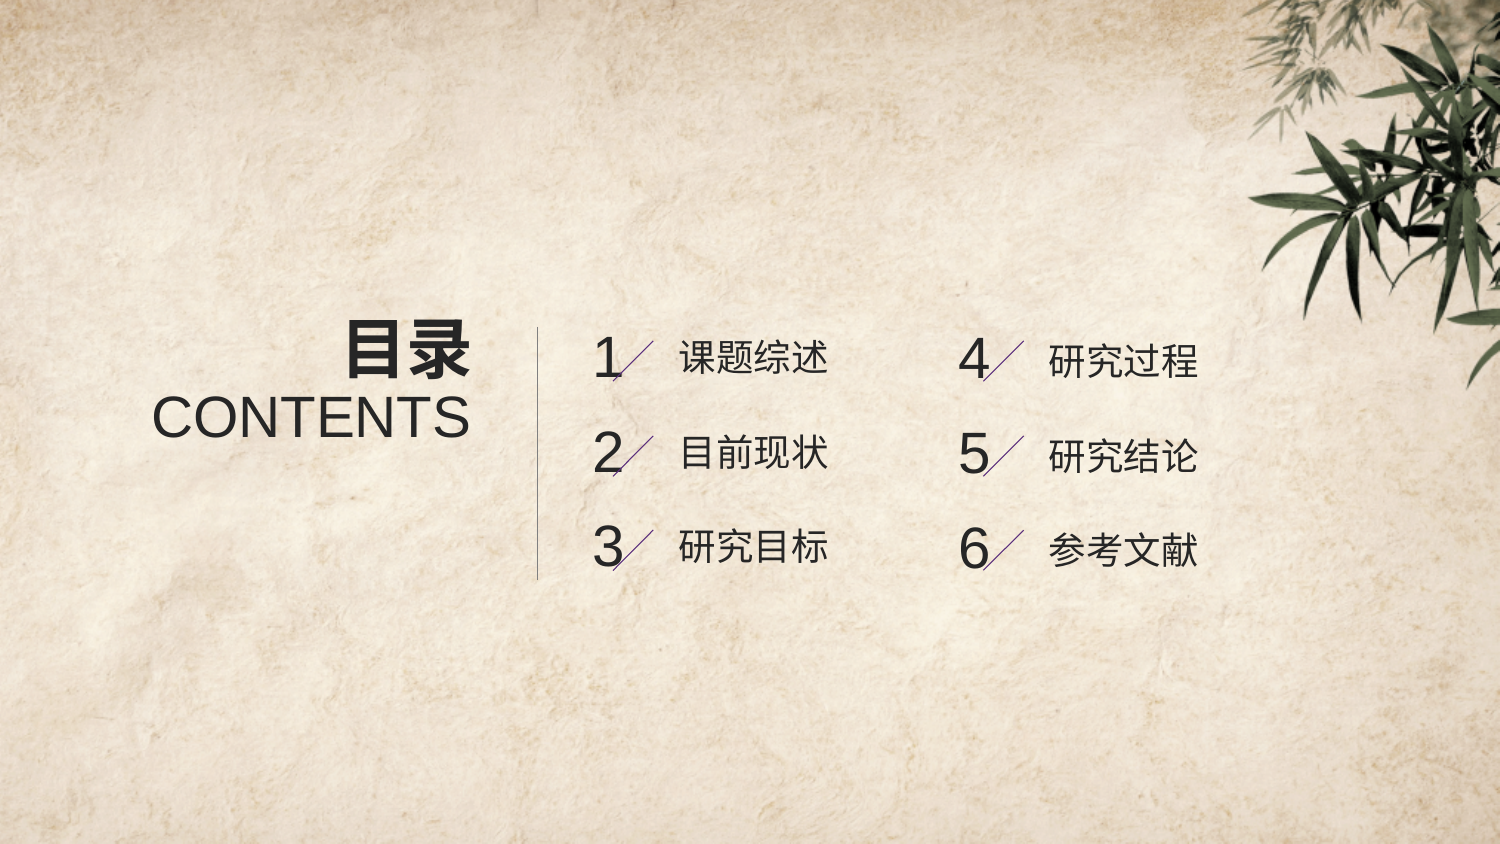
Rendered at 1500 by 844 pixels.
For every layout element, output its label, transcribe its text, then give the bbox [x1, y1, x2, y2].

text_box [577, 500, 654, 587]
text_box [942, 408, 1024, 494]
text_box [942, 502, 1024, 588]
text_box 研究过程 [1033, 330, 1214, 391]
text_box 研究目标 [663, 515, 844, 576]
text_box 参考文献 [1033, 519, 1214, 580]
text_box 目前现状 [663, 421, 844, 482]
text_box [577, 406, 654, 493]
text_box 研究结论 [1033, 425, 1214, 486]
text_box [942, 312, 1024, 399]
text_box 课题综述 [663, 326, 844, 387]
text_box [35, 299, 490, 458]
picture [0, 0, 1500, 844]
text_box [577, 311, 654, 398]
